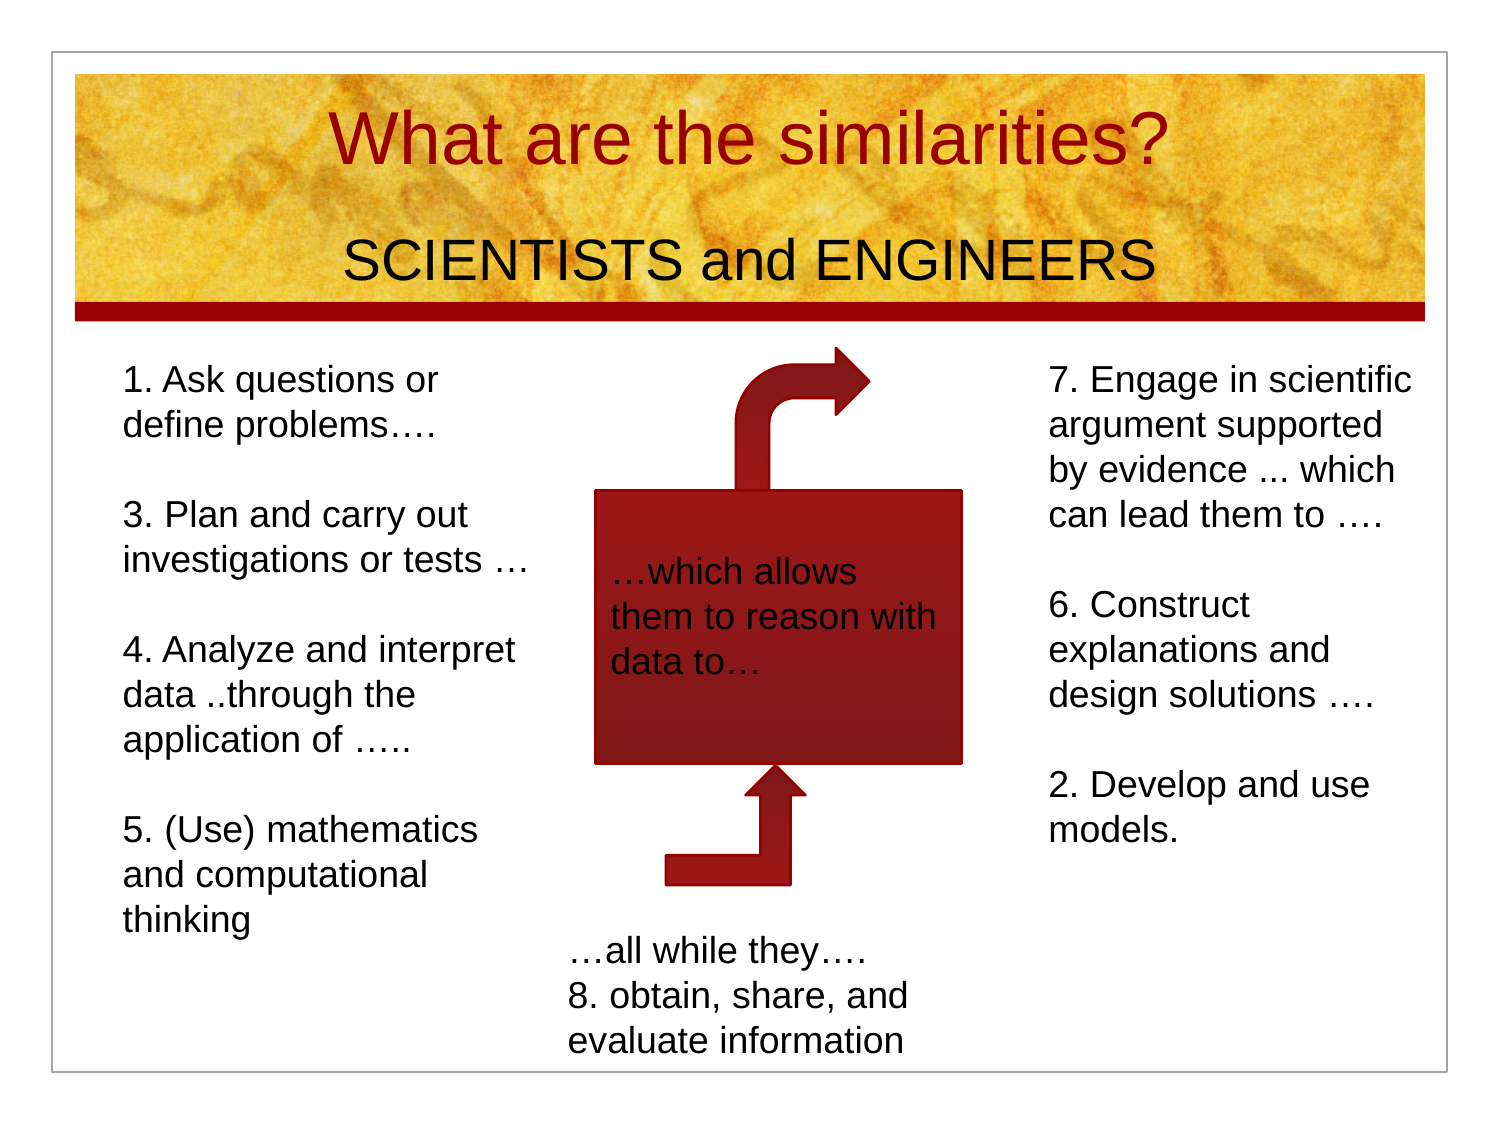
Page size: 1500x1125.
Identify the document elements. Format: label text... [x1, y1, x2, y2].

text_box …which allows them to reason with data to… [595, 539, 962, 690]
text_box [664, 764, 807, 887]
text_box 1. Ask questions or define problems…. 3. Plan and carry out investigations or tests … 4. Analyze and interpret data ..through the application of ….. 5. (Use) mathematics and computational thinking [108, 347, 553, 948]
text_box …all while they…. 8. obtain, share, and evaluate information [552, 918, 1074, 1069]
picture [75, 74, 1425, 301]
text_box 7. Engage in scientific argument supported by evidence ... which can lead them to …. 6. Construct explanations and design solutions …. 2. Develop and use models. [1033, 347, 1437, 858]
title What are the similarities? SCIENTISTS and ENGINEERS [108, 74, 1392, 292]
text_box [734, 346, 871, 492]
text_box [594, 489, 963, 765]
